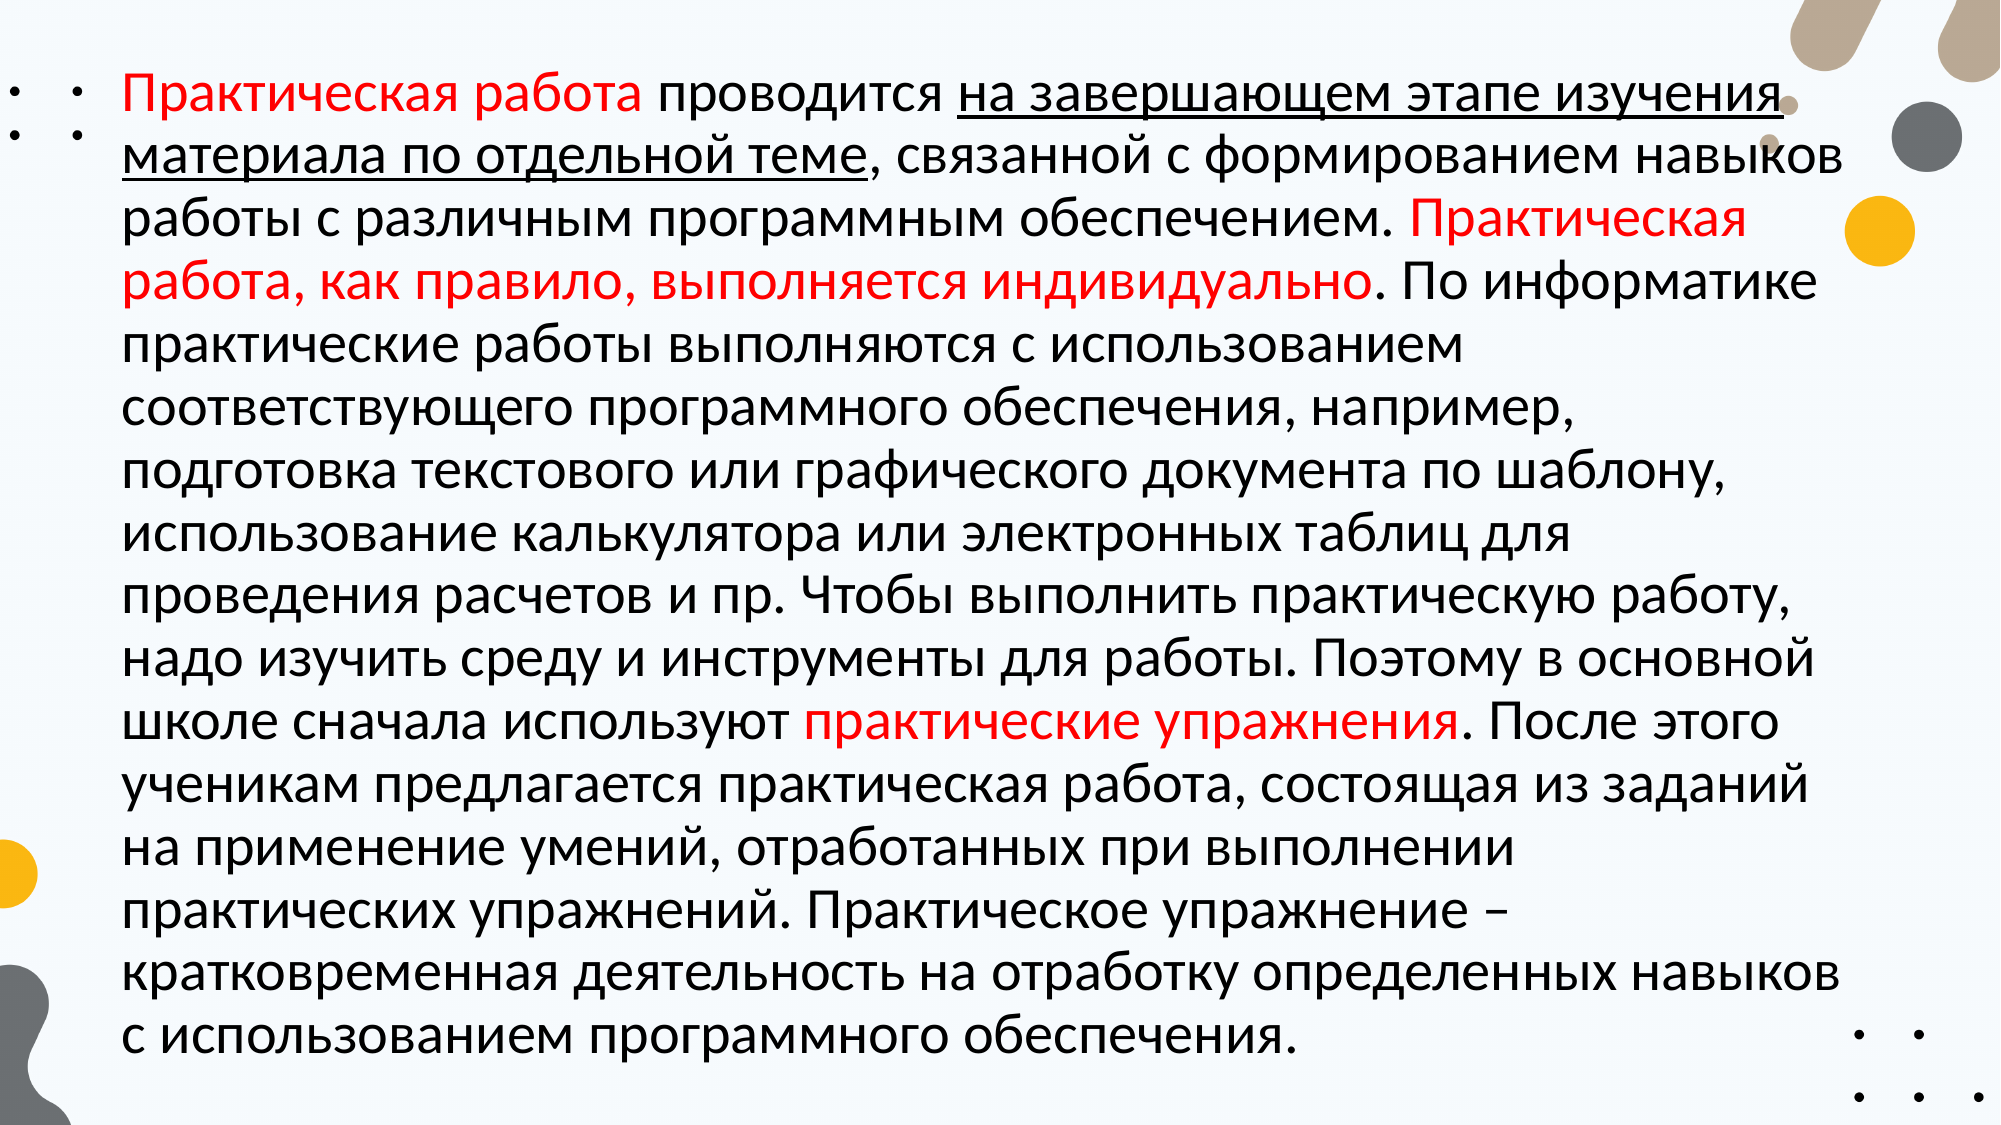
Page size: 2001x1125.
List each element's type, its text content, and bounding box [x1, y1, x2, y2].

list Практическая работа проводится на завершающем этапе изучения материала по отдельной теме, связанной с формированием навыков работы с различным программным обеспечением. Практическая работа, как правило, выполняется индивидуально. По информатике практические работы выполняются с использованием соответствующего программного обеспечения, например, подготовка текстового или графического документа по шаблону, использование калькулятора или электронных таблиц для проведения расчетов и пр. Чтобы выполнить практическую работу, надо изучить среду и инструменты для работы. Поэтому в основной школе сначала используют практические упражнения. После этого ученикам предлагается практическая работа, состоящая из заданий на применение умений, отработанных при выполнении практических упражнений. Практическое упражнение – кратковременная деятельность на отработку определенных навыков с использованием программного обеспечения. [106, 53, 1863, 1097]
picture [0, 0, 2000, 1125]
